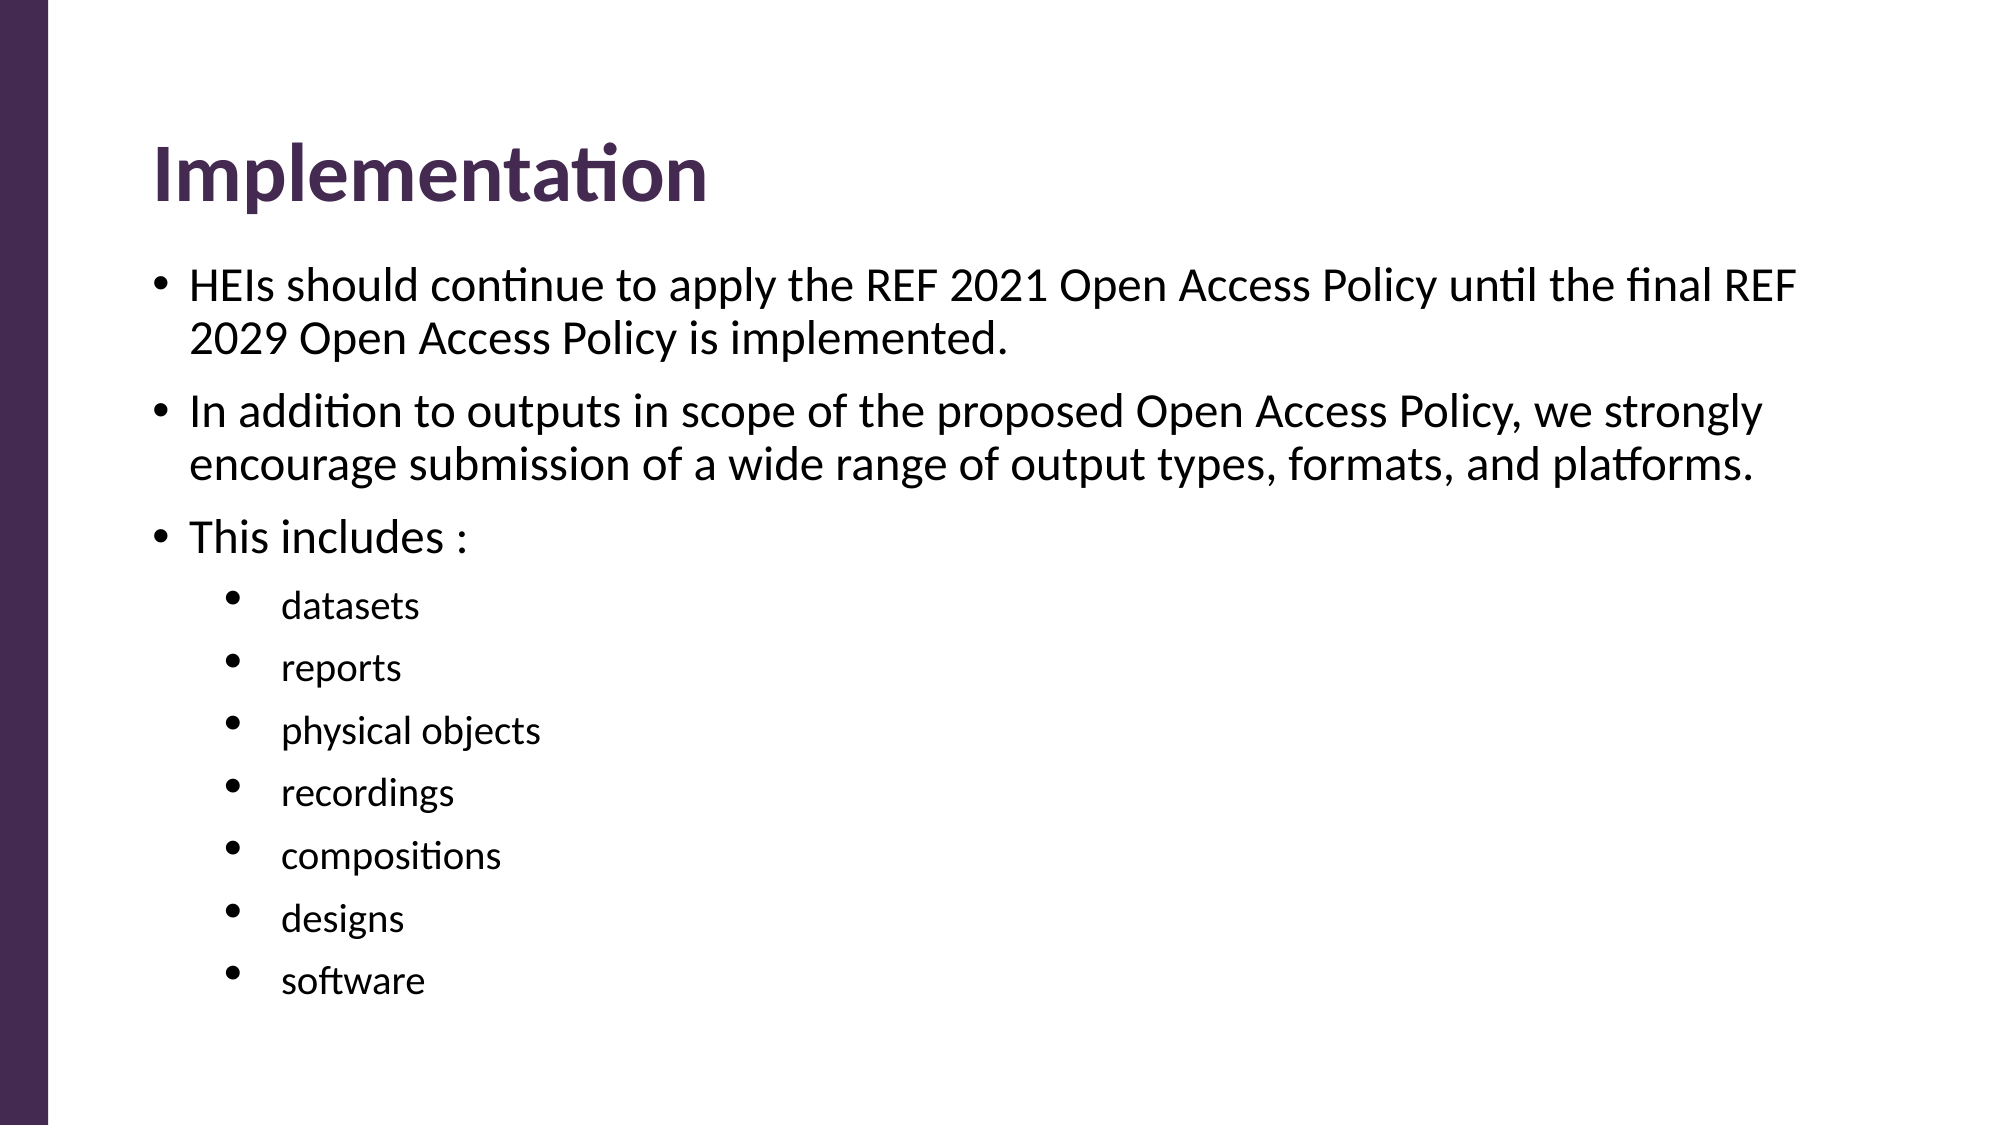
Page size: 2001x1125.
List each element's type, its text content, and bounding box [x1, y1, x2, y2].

title Implementation [137, 59, 1863, 251]
text_box [0, 0, 49, 1125]
list HEIs should continue to apply the REF 2021 Open Access Policy until the final REF 2029 Open Access Policy is implemented. In addition to outputs in scope of the proposed Open Access Policy, we strongly encourage submission of a wide range of output types, formats, and platforms. This includes : datasets reports physical objects recordings compositions designs software [137, 251, 1863, 1014]
